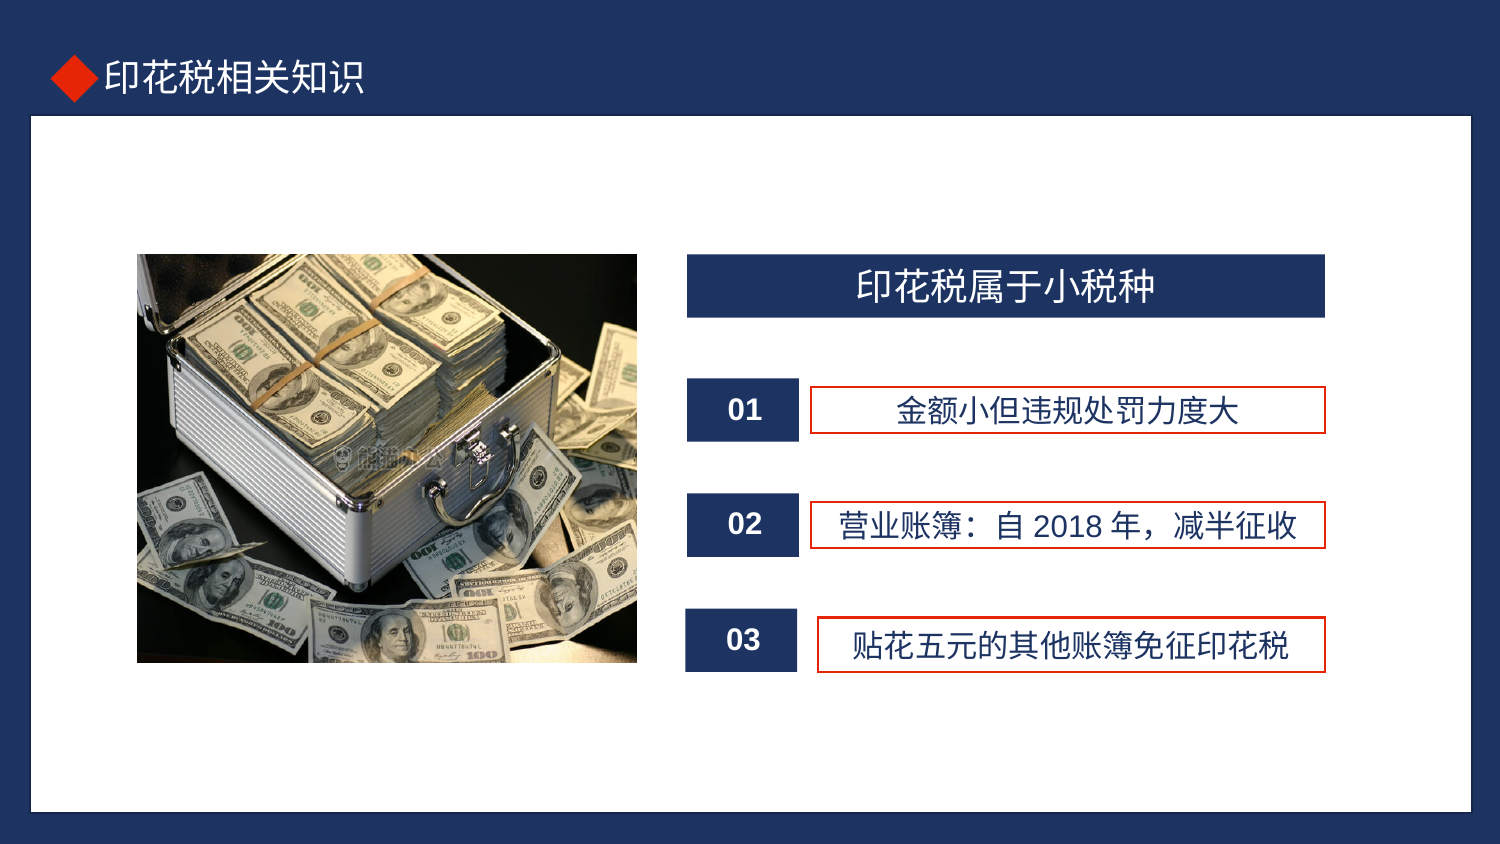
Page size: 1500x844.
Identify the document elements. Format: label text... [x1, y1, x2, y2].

picture [137, 254, 637, 663]
text_box 营业账簿：自2018年，减半征收 [810, 501, 1326, 549]
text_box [687, 254, 1325, 318]
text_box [687, 493, 799, 557]
text_box 贴花五元的其他账簿免征印花税 [817, 616, 1326, 673]
text_box 金额小但违规处罚力度大 [810, 386, 1326, 434]
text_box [687, 378, 799, 442]
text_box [685, 608, 798, 672]
